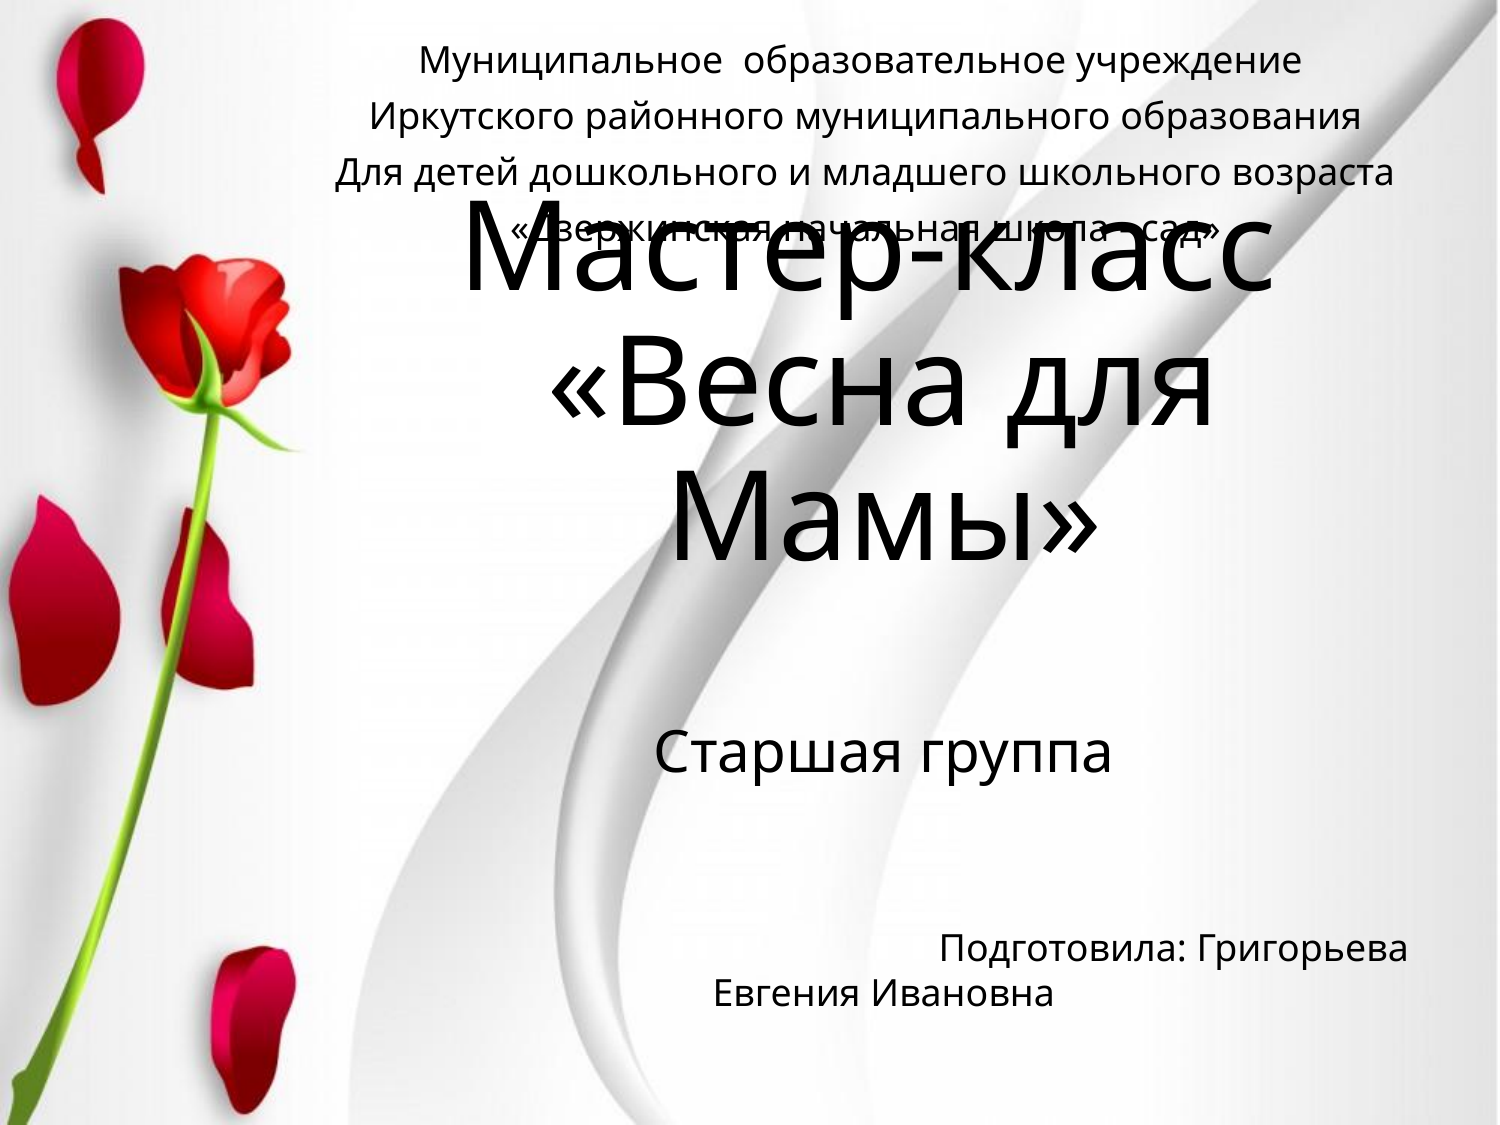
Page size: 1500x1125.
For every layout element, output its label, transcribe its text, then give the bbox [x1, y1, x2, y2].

title Мастер-класс «Весна для Мамы» Старшая группа Подготовила: Григорьева Евгения Ивановна [314, 351, 1454, 1023]
picture [0, 0, 1500, 1125]
subtitle Муниципальное образовательное учреждение Иркутского районного муниципального образования Для детей дошкольного и младшего школьного возраста «Дзержинская начальная школа - сад» [303, 33, 1429, 306]
